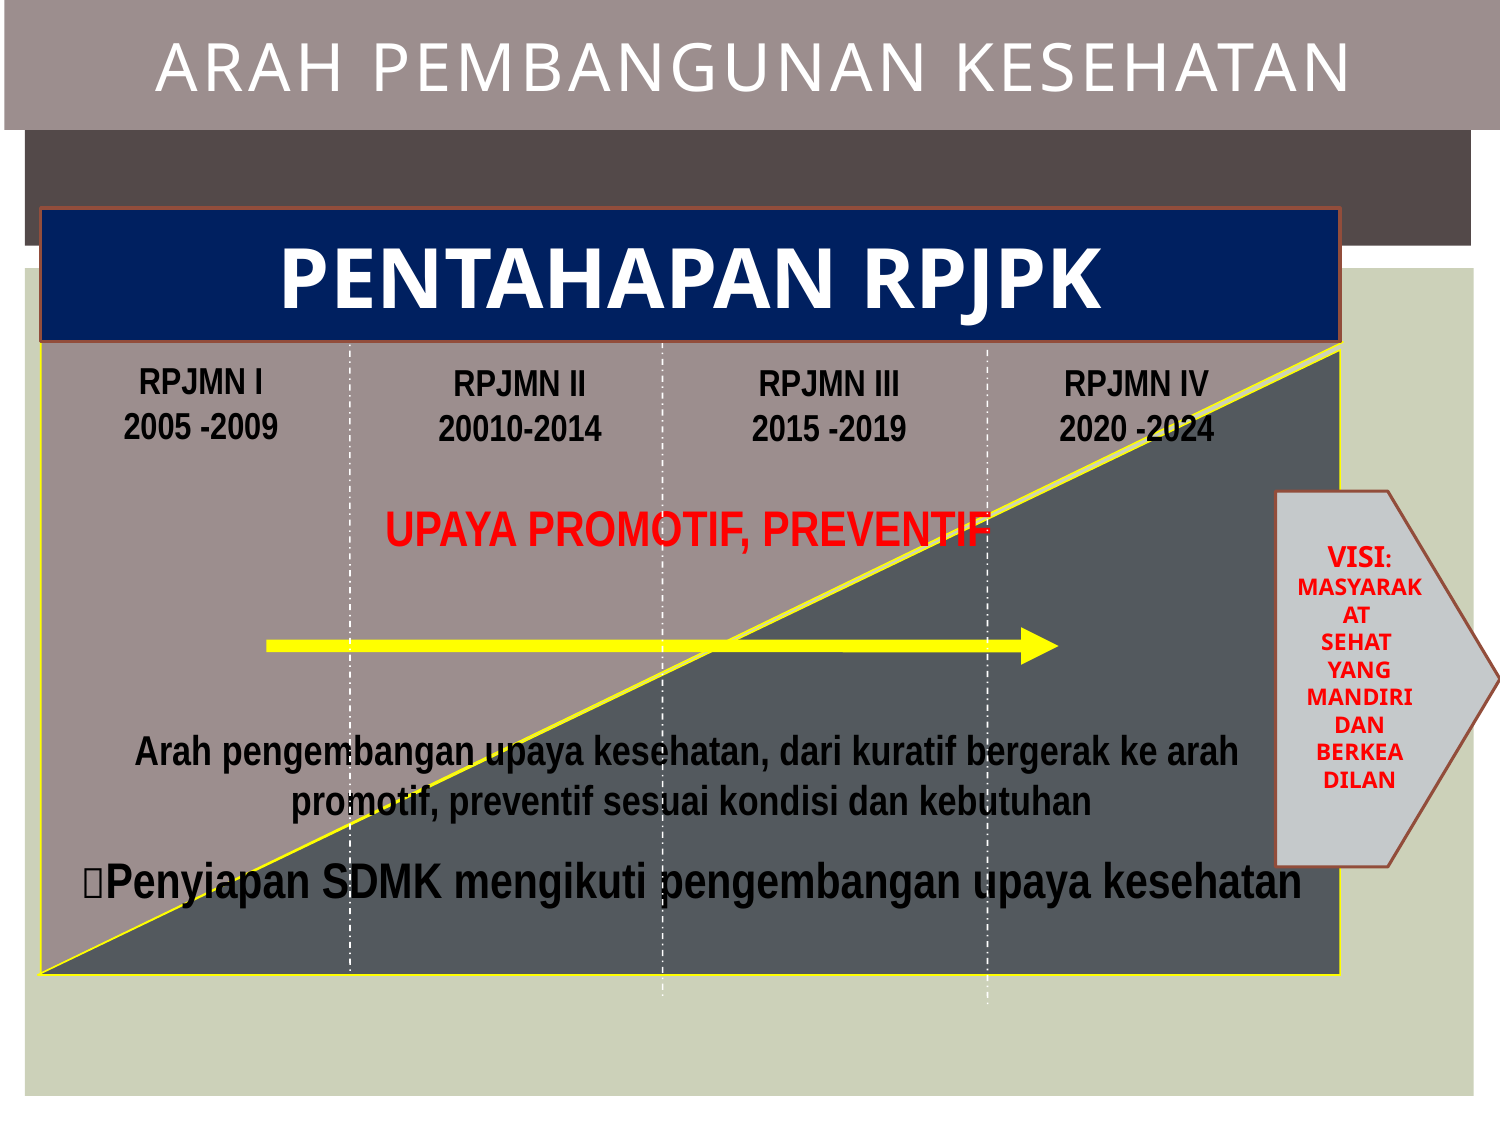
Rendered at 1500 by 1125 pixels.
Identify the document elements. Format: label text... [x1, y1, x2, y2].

text_box RPJMN III 2015 -2019 [705, 352, 954, 457]
text_box PENTAHAPAN RPJPK [39, 206, 1342, 343]
text_box Arah pengembangan upaya kesehatan, dari kuratif bergerak ke arah promotif, preventif sesuai kondisi dan kebutuhan Penyiapan SDMK mengikuti pengembangan upaya kesehatan [54, 716, 1330, 917]
text_box VISI: MASYARAKAT SEHAT YANG MANDIRI DAN BERKEA DILAN [1273, 489, 1500, 869]
text_box [577, 350, 1341, 716]
text_box [37, 869, 1341, 976]
text_box RPJMN IV 2020 -2024 [1012, 352, 1261, 457]
text_box RPJMN II 20010-2014 [395, 352, 644, 457]
text_box UPAYA PROMOTIF, PREVENTIF [299, 489, 1078, 564]
title ARAH PEMBANGUNAN KESEHATAN [4, 0, 1500, 130]
text_box RPJMN I 2005 -2009 [76, 349, 326, 455]
text_box [40, 341, 1344, 973]
text_box [266, 639, 1059, 653]
